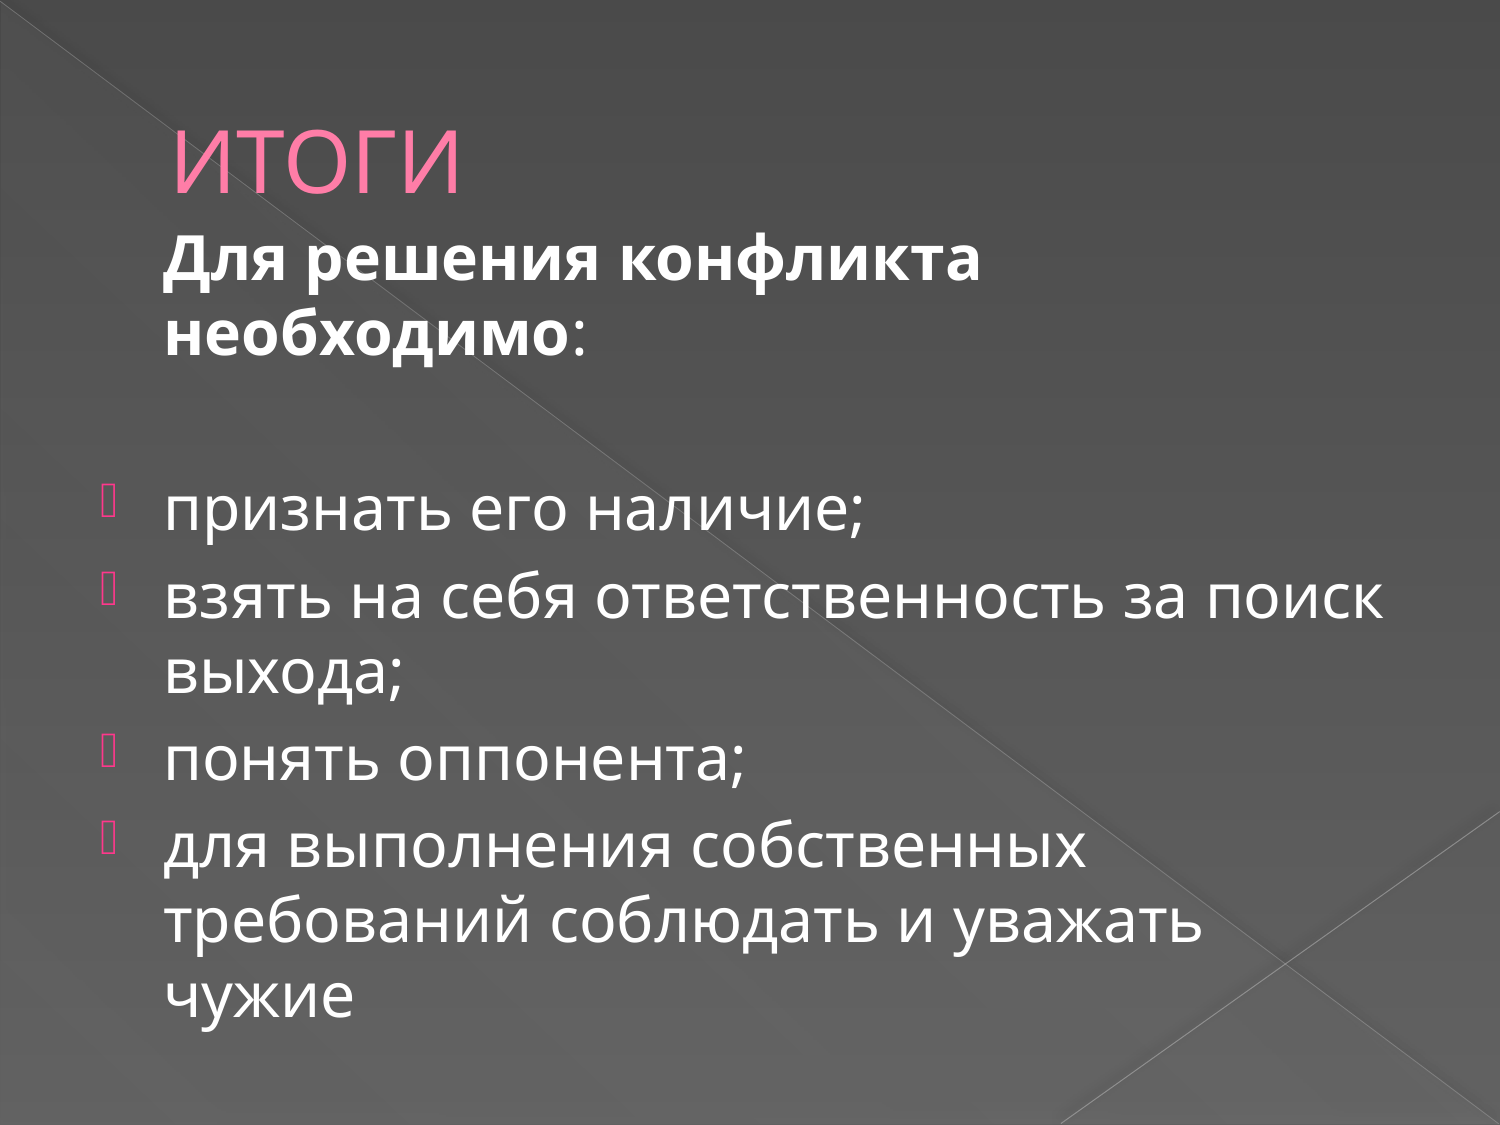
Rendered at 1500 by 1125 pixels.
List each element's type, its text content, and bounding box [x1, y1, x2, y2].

list Для решения конфликта необходимо: признать его наличие; взять на себя ответственность за поиск выхода; понять оппонента; для выполнения собственных требований соблюдать и уважать чужие [75, 210, 1425, 1059]
title ИТОГИ [75, 43, 1425, 210]
